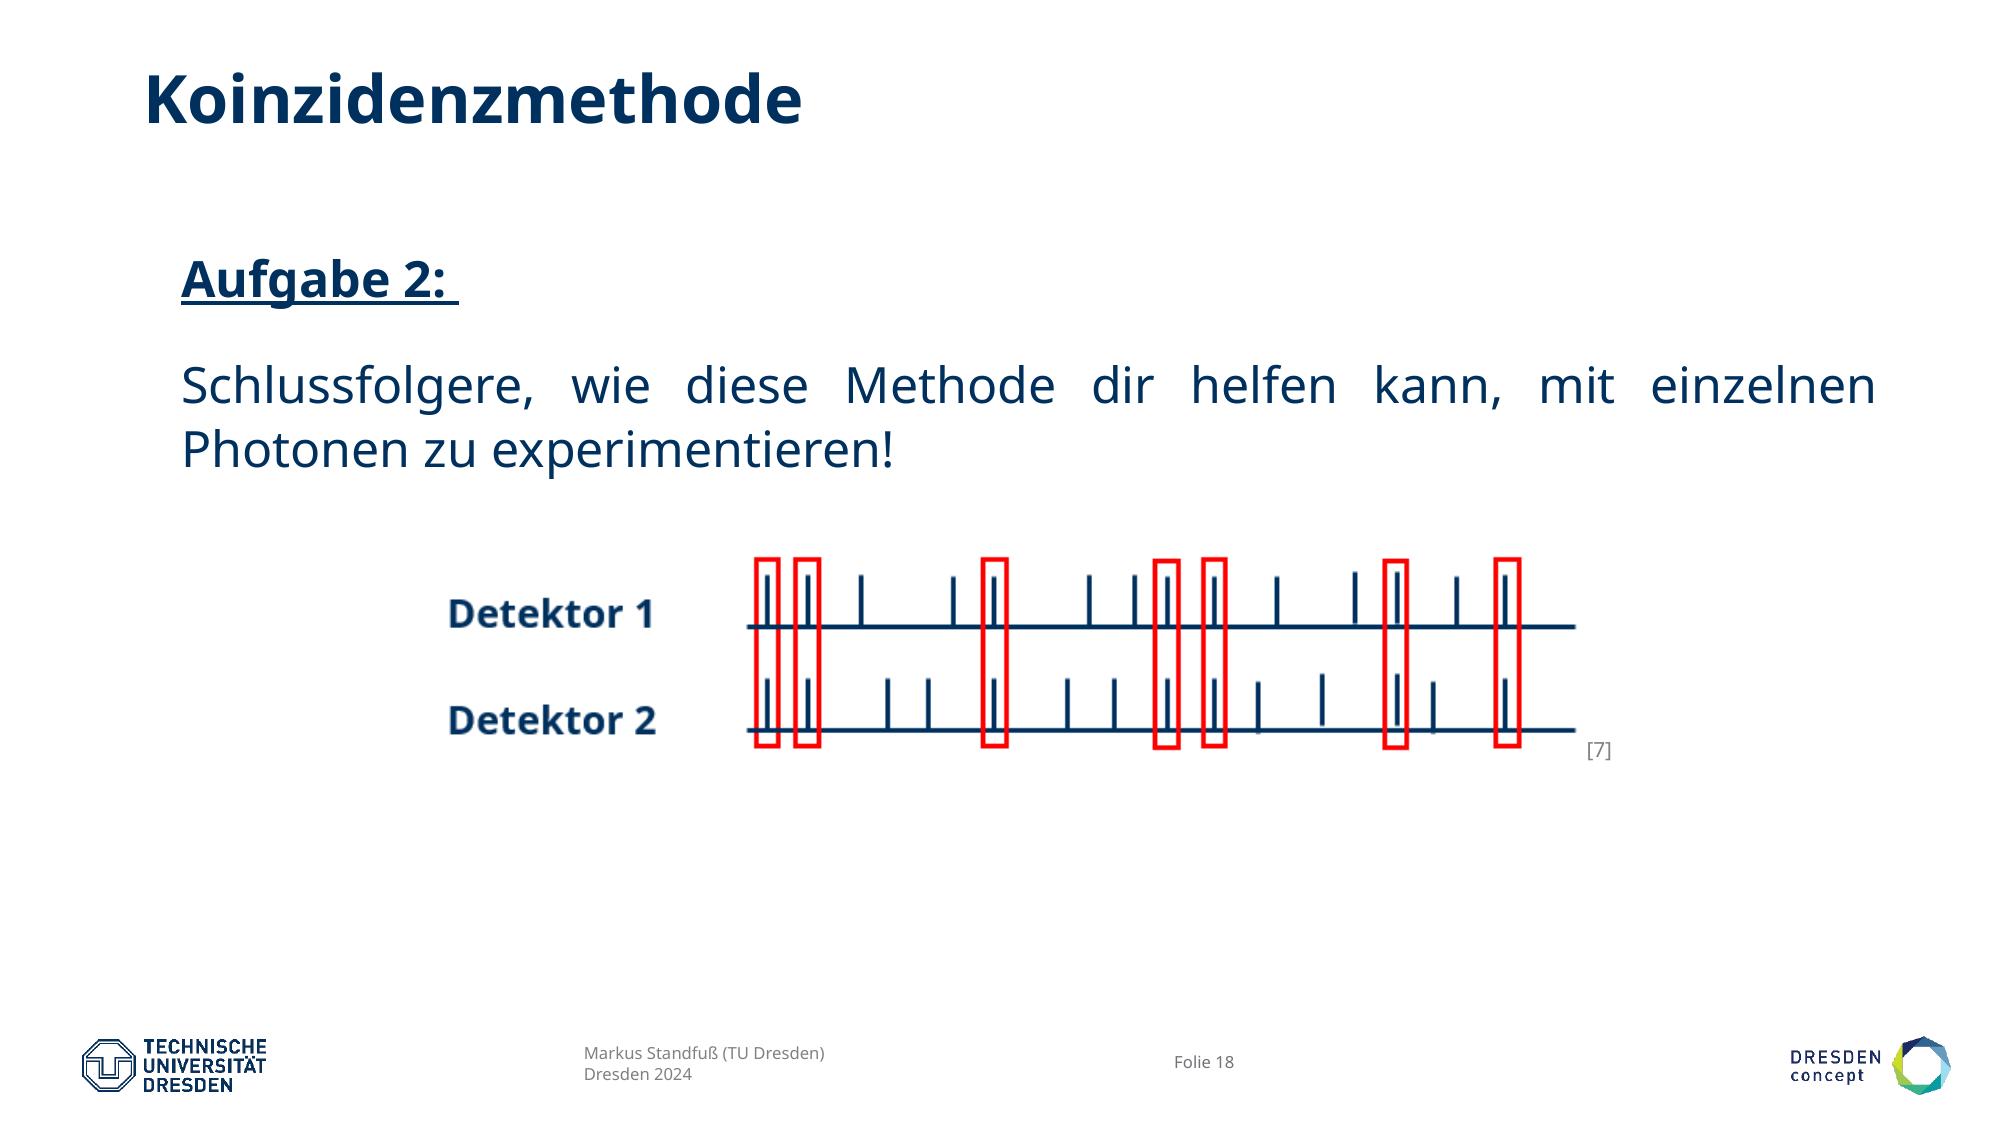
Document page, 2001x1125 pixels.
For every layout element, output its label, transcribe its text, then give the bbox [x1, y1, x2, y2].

text_box [7] [1571, 729, 1627, 770]
picture [423, 548, 1600, 766]
picture [82, 1039, 266, 1092]
picture [1791, 1036, 1951, 1095]
list Aufgabe 2: Schlussfolgere, wie diese Methode dir helfen kann, mit einzelnen Photonen zu experimentieren! [143, 243, 1879, 956]
title Koinzidenzmethode [143, 56, 1879, 169]
